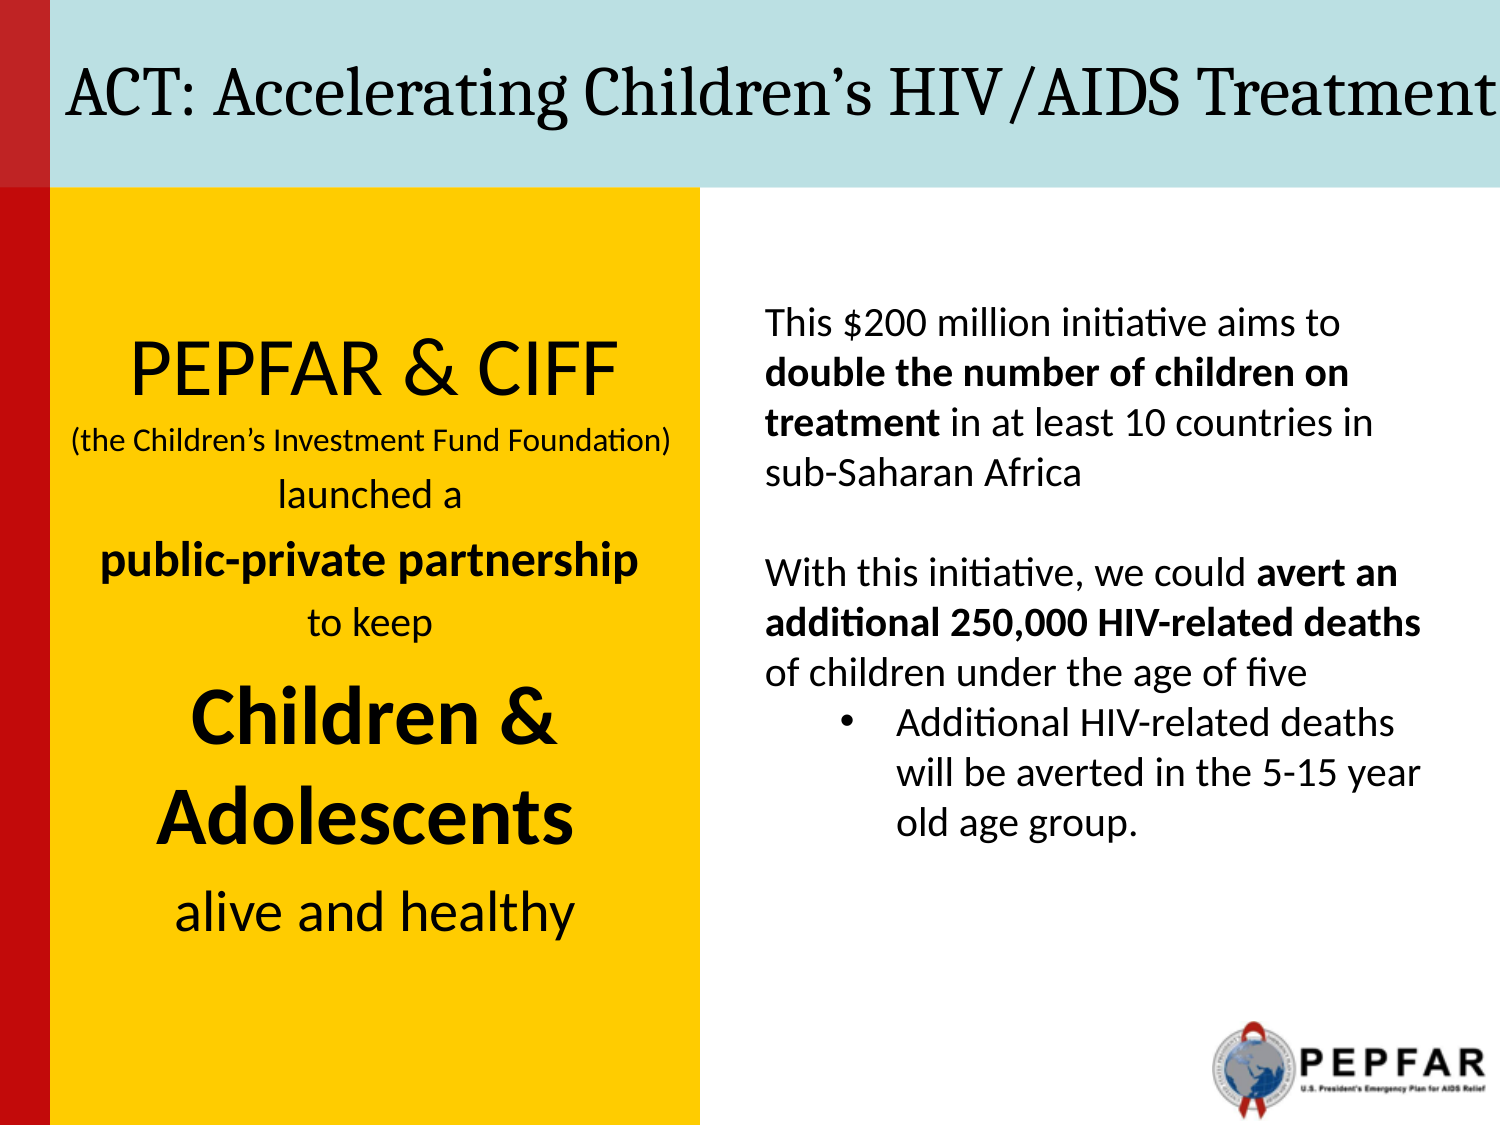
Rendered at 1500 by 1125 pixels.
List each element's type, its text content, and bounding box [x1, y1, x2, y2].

list PEPFAR & CIFF (the Children’s Investment Fund Foundation) launched a public-private partnership to keep Children & Adolescents alive and healthy [50, 187, 700, 1125]
picture [1212, 1021, 1489, 1121]
title ACT: Accelerating Children’s HIV/AIDS Treatment [50, 0, 1500, 175]
text_box This $200 million initiative aims to double the number of children on treatment in at least 10 countries in sub-Saharan Africa With this initiative, we could avert an additional 250,000 HIV-related deaths of children under the age of five Additional HIV-related deaths will be averted in the 5-15 year old age group. [749, 287, 1438, 903]
